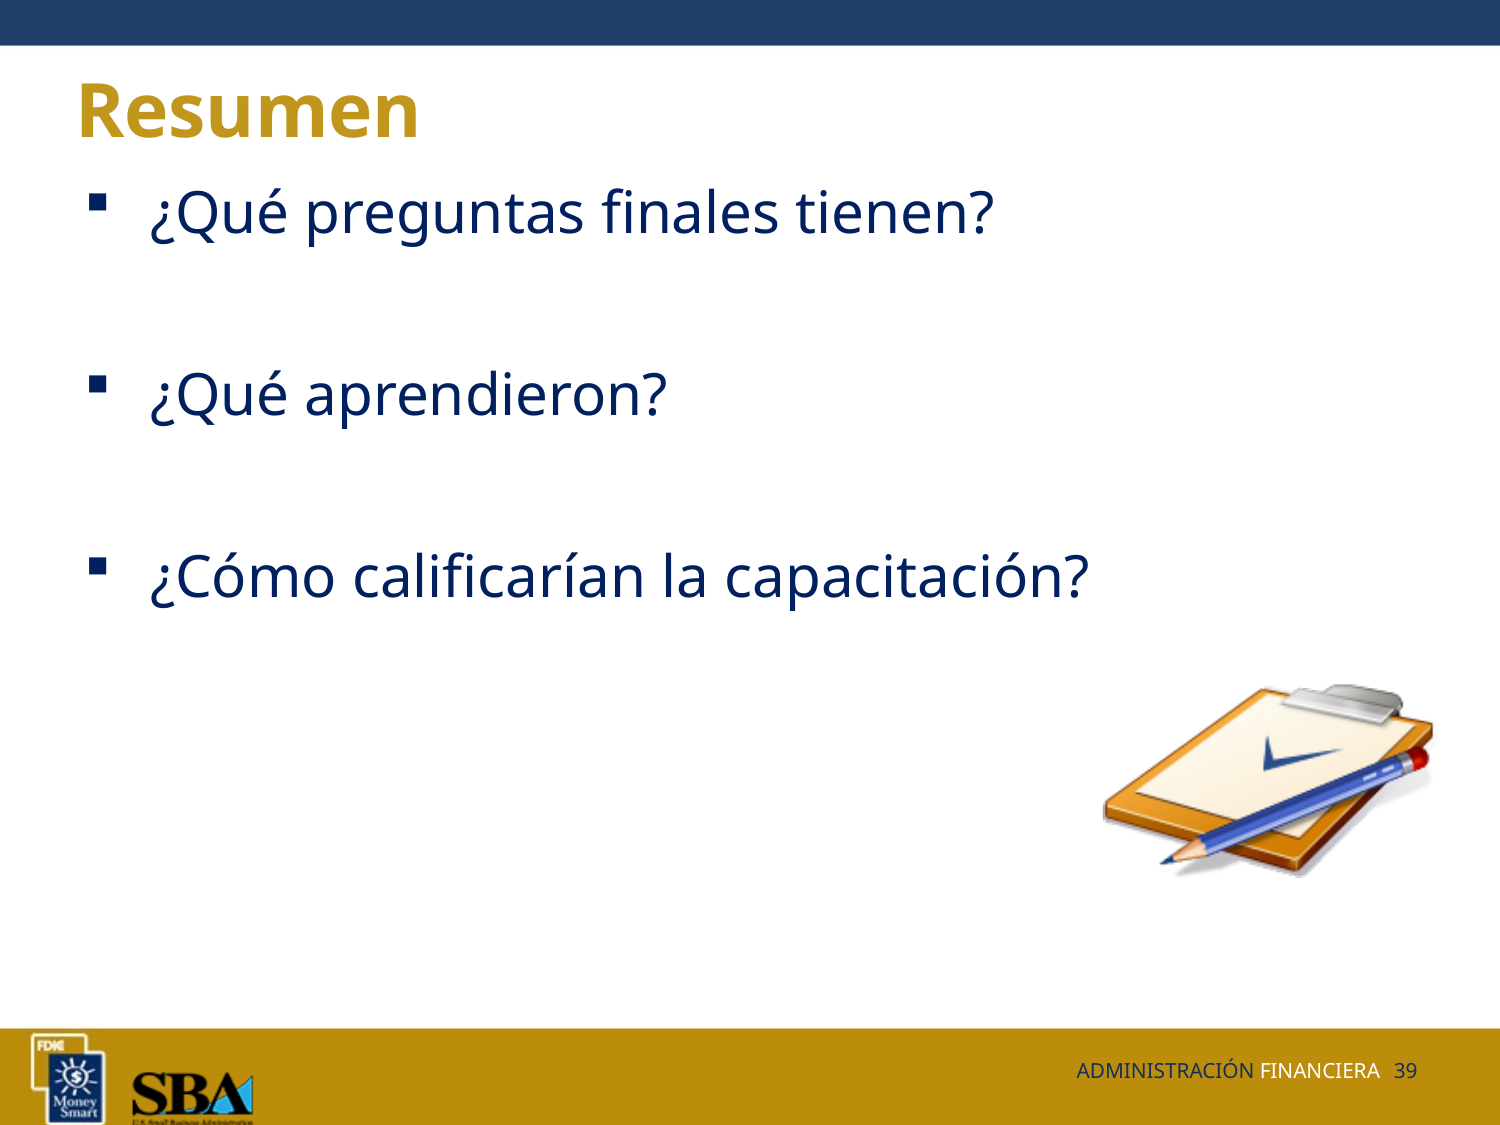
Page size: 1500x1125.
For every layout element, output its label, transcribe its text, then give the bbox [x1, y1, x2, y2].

title Resumen [75, 62, 1425, 163]
picture [0, 0, 1500, 1125]
list ¿Qué preguntas finales tienen? ¿Qué aprendieron? ¿Cómo calificarían la capacitación? [75, 174, 1425, 875]
